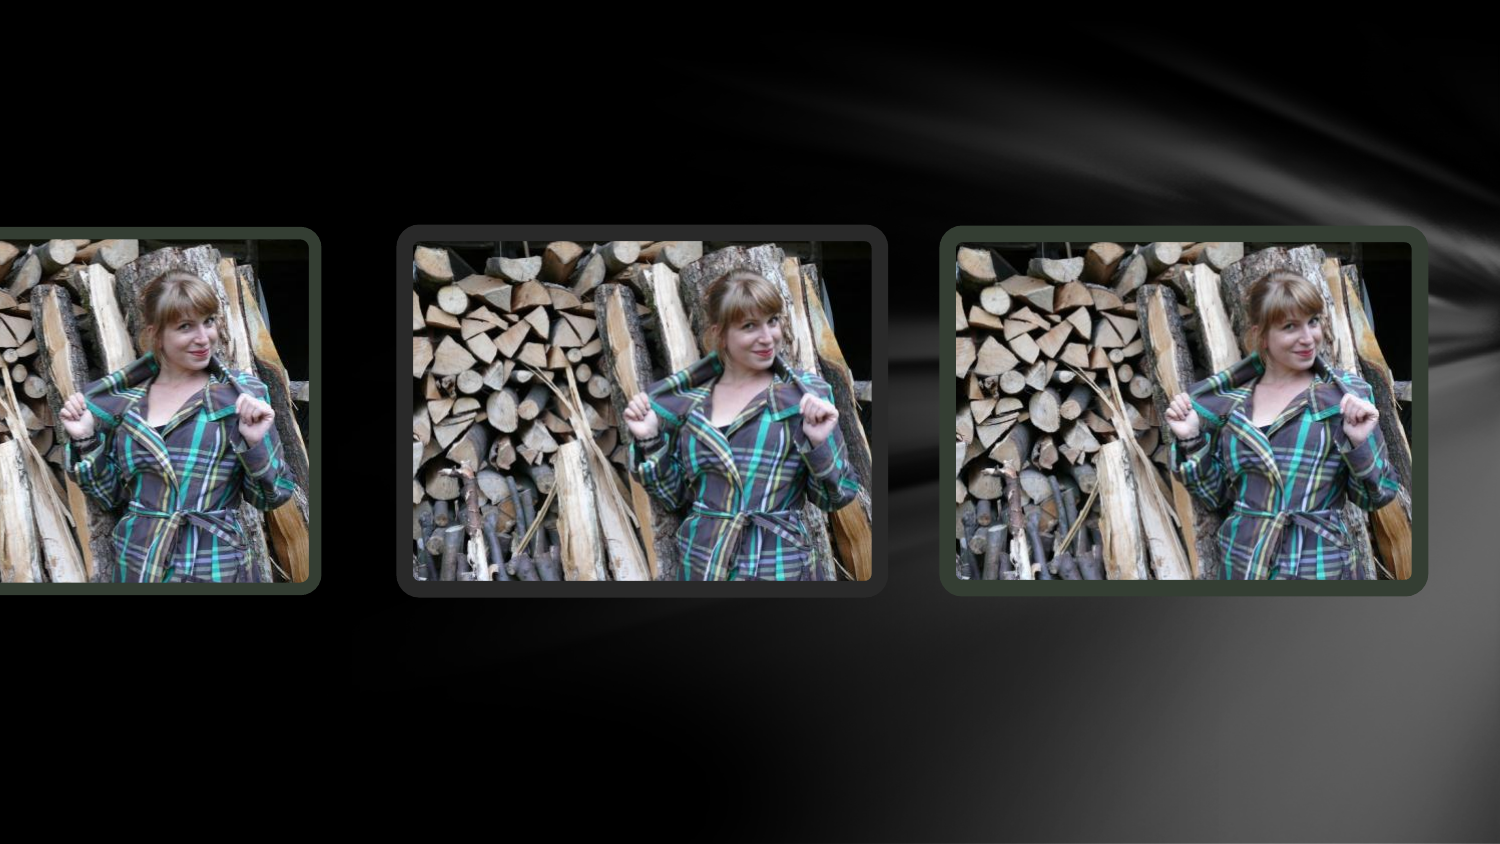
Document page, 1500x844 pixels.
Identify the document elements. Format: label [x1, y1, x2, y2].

text_box [0, 232, 1421, 590]
